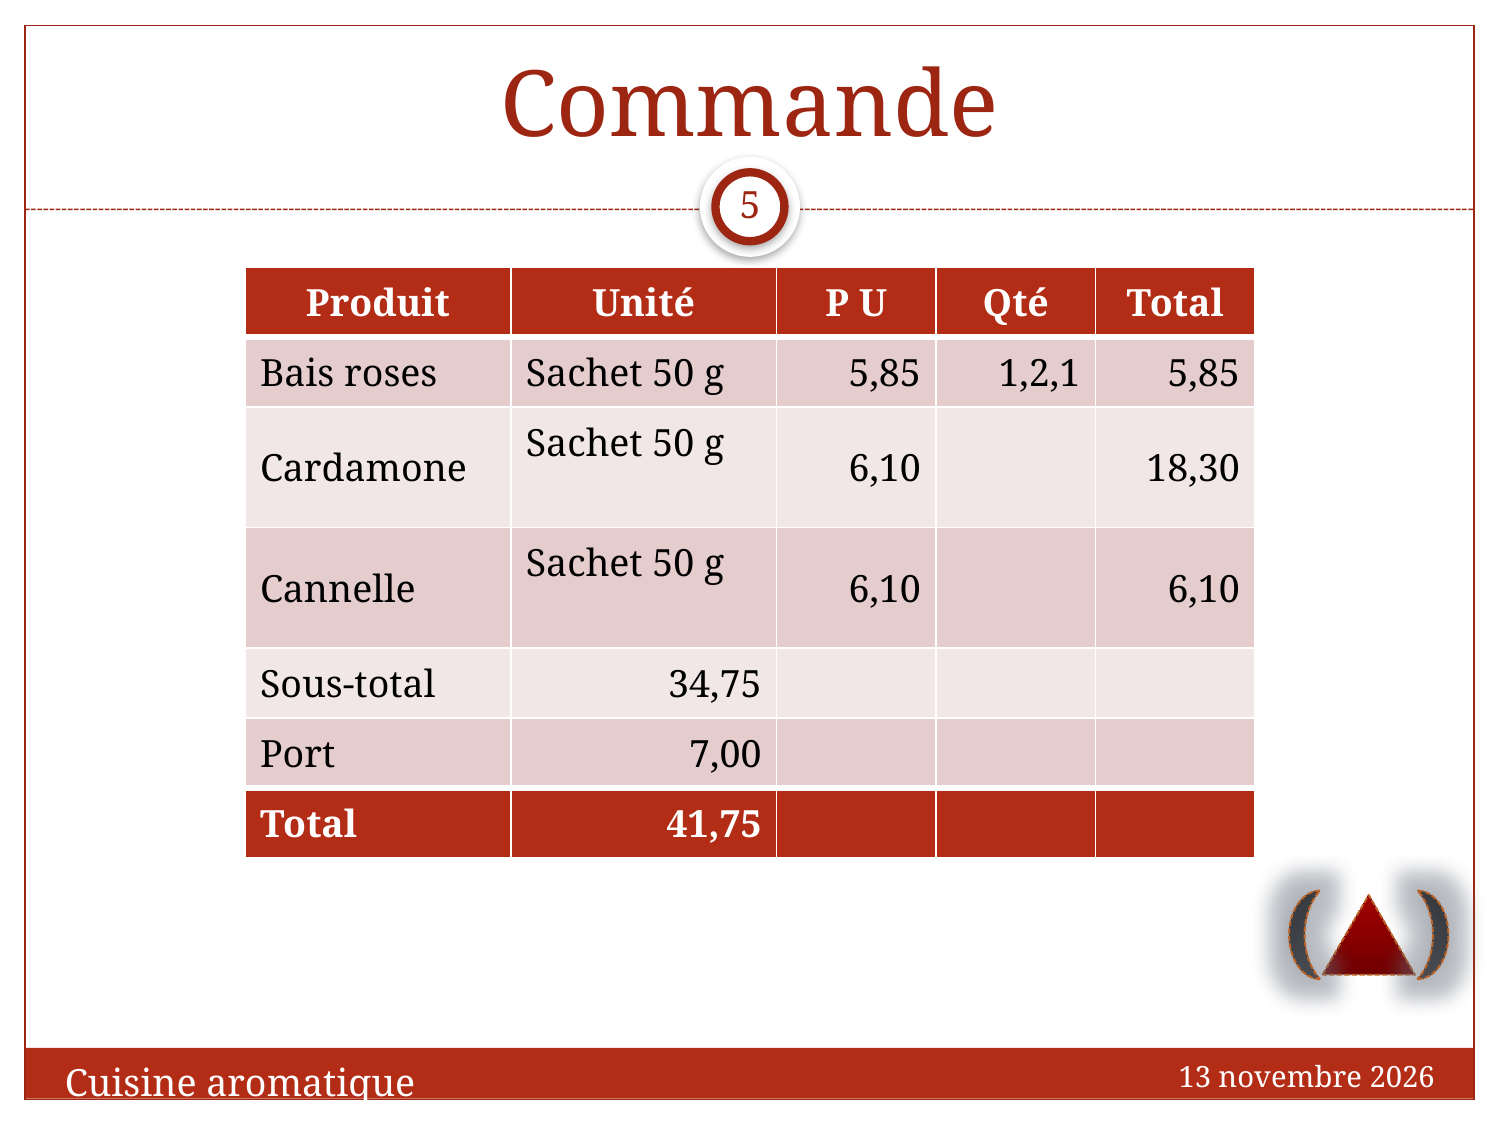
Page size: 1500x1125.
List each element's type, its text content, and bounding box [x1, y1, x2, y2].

table_cell Cannelle [246, 528, 510, 647]
table_cell Sachet 50 g [512, 528, 776, 647]
table_cell [937, 528, 1095, 647]
table_cell Sachet 50 g [512, 408, 776, 527]
table_cell 6,10 [777, 528, 935, 647]
table_cell 41,75 [512, 791, 776, 857]
table_cell Cardamone [246, 408, 510, 527]
table_cell Sous-total [246, 649, 510, 717]
table_cell [937, 719, 1095, 785]
table_cell 18,30 [1096, 408, 1254, 527]
slide_number 5 [712, 169, 788, 243]
table_cell [777, 791, 935, 857]
title Commande [49, 37, 1450, 162]
table_cell 34,75 [512, 649, 776, 717]
table_cell [1096, 791, 1254, 857]
table_cell [777, 719, 935, 785]
table_cell [937, 649, 1095, 717]
footer Cuisine aromatique [50, 1051, 638, 1112]
table_cell Bais roses [246, 340, 510, 406]
table_header Total [1096, 268, 1254, 334]
table_header P U [777, 268, 935, 334]
table_header Produit [246, 268, 510, 334]
table_cell Port [246, 719, 510, 785]
table_cell 6,10 [1096, 528, 1254, 647]
table_cell 5,85 [777, 340, 935, 406]
table_cell [1096, 649, 1254, 717]
table_cell [777, 649, 935, 717]
table_cell Total [246, 791, 510, 857]
slide_number mars 09 [950, 1050, 1450, 1111]
table_cell [937, 791, 1095, 857]
table_cell 5,85 [1096, 340, 1254, 406]
table_header Unité [512, 268, 776, 334]
table_cell 1,2,1 [937, 340, 1095, 406]
table_header Qté [937, 268, 1095, 334]
table_cell [937, 408, 1095, 527]
table_cell 7,00 [512, 719, 776, 785]
table_cell Sachet 50 g [512, 340, 776, 406]
table_cell 6,10 [777, 408, 935, 527]
table_cell [1096, 719, 1254, 785]
